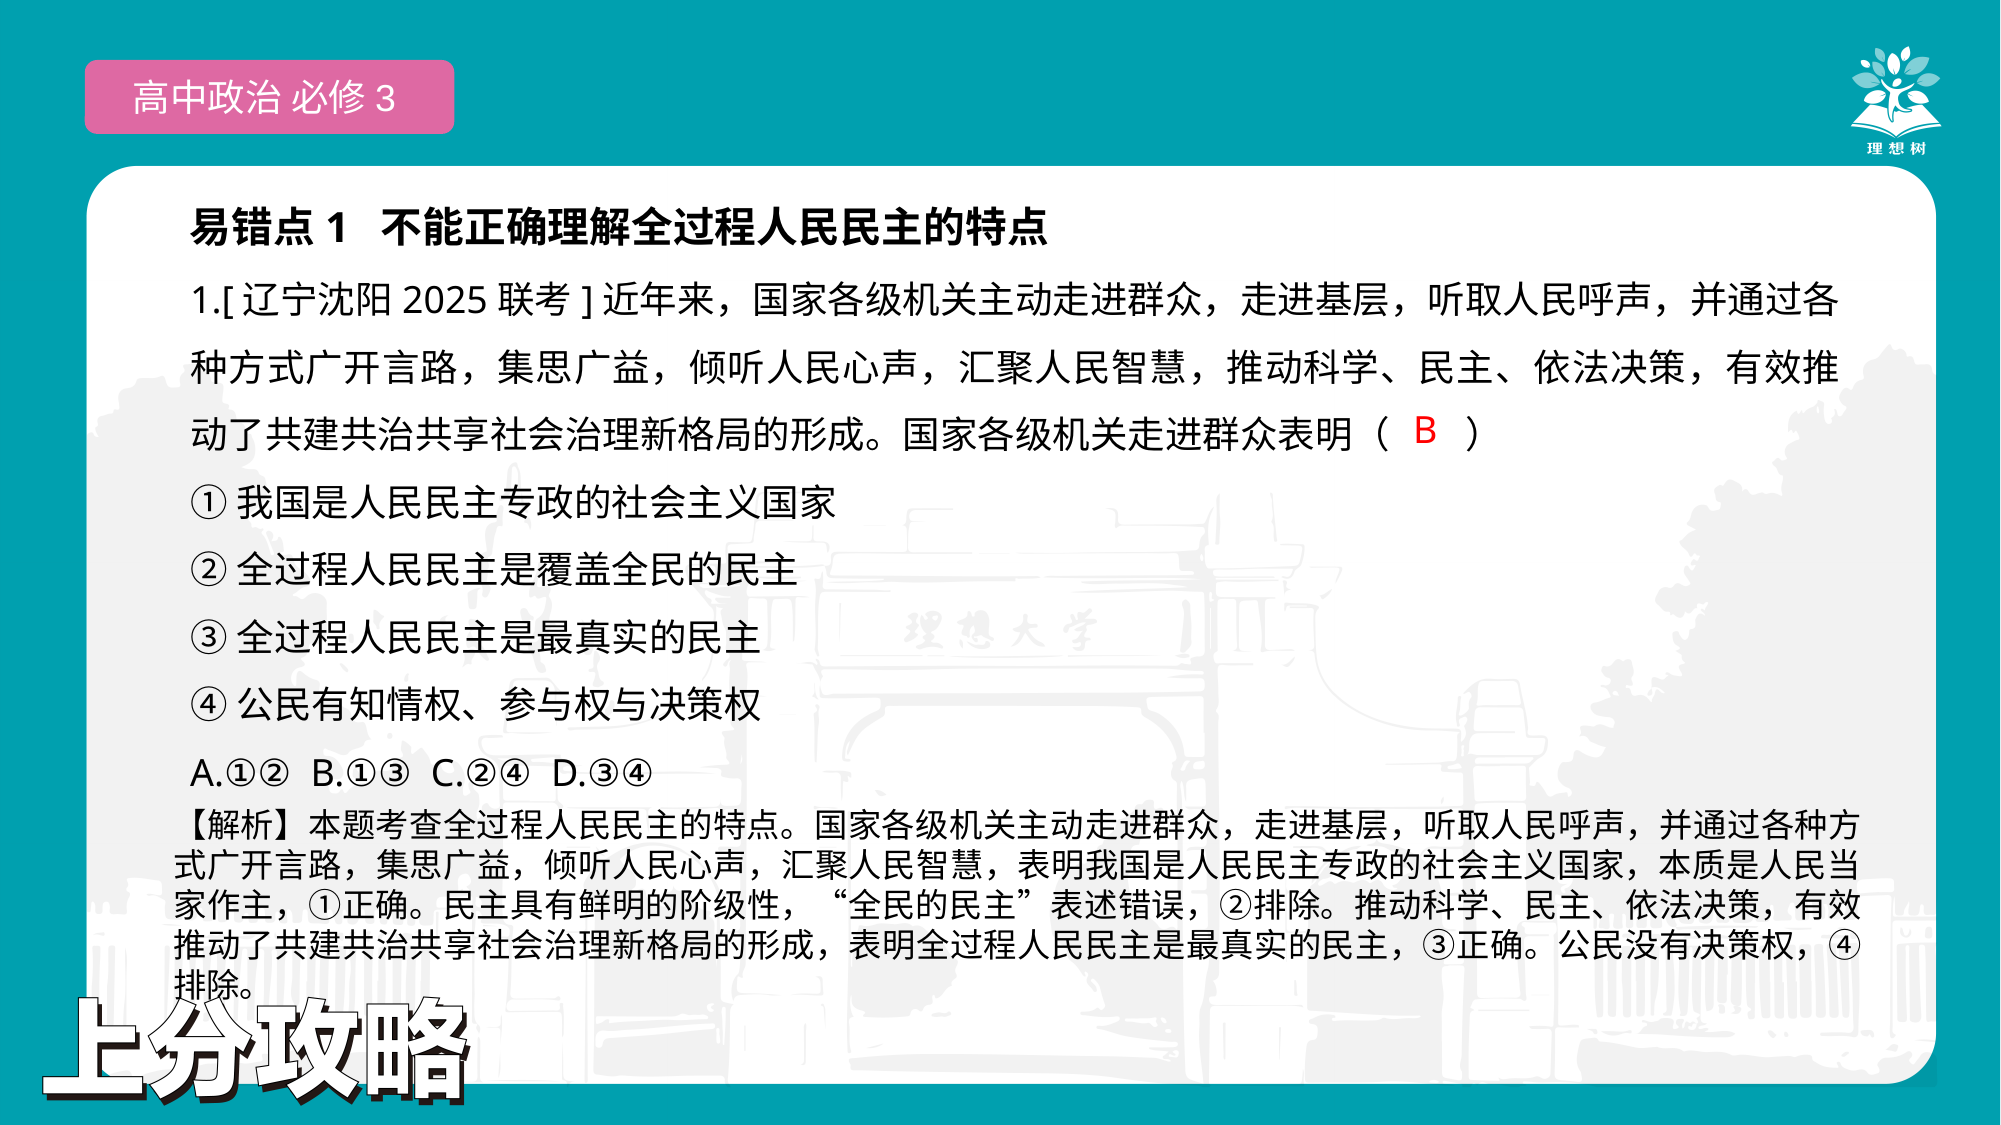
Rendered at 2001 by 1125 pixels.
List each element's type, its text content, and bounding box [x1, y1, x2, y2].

text_box 1.[辽宁沈阳2025联考]近年来，国家各级机关主动走进群众，走进基层，听取人民呼声，并通过各种方式广开言路，集思广益，倾听人民心声，汇聚人民智慧，推动科学、民主、依法决策，有效推动了共建共治共享社会治理新格局的形成。国家各级机关走进群众表明（ ） ①我国是人民民主专政的社会主义国家 ②全过程人民民主是覆盖全民的民主 ③全过程人民民主是最真实的民主 ④公民有知情权、参与权与决策权 A.①② B.①③ C.②④ D.③④ [175, 246, 1855, 797]
picture [0, 0, 2001, 1125]
text_box B [1388, 375, 1506, 458]
text_box 高中政治 必修3 [83, 58, 456, 135]
text_box 易错点1 不能正确理解全过程人民民主的特点 [175, 193, 1221, 259]
text_box 【解析】本题考查全过程人民民主的特点。国家各级机关主动走进群众，走进基层，听取人民呼声，并通过各种方式广开言路，集思广益，倾听人民心声，汇聚人民智慧，表明我国是人民民主专政的社会主义国家，本质是人民当家作主，①正确。民主具有鲜明的阶级性，“全民的民主”表述错误，②排除。推动科学、民主、依法决策，有效推动了共建共治共享社会治理新格局的形成，表明全过程人民民主是最真实的民主，③正确。公民没有决策权，④排除。 [158, 797, 1877, 1012]
